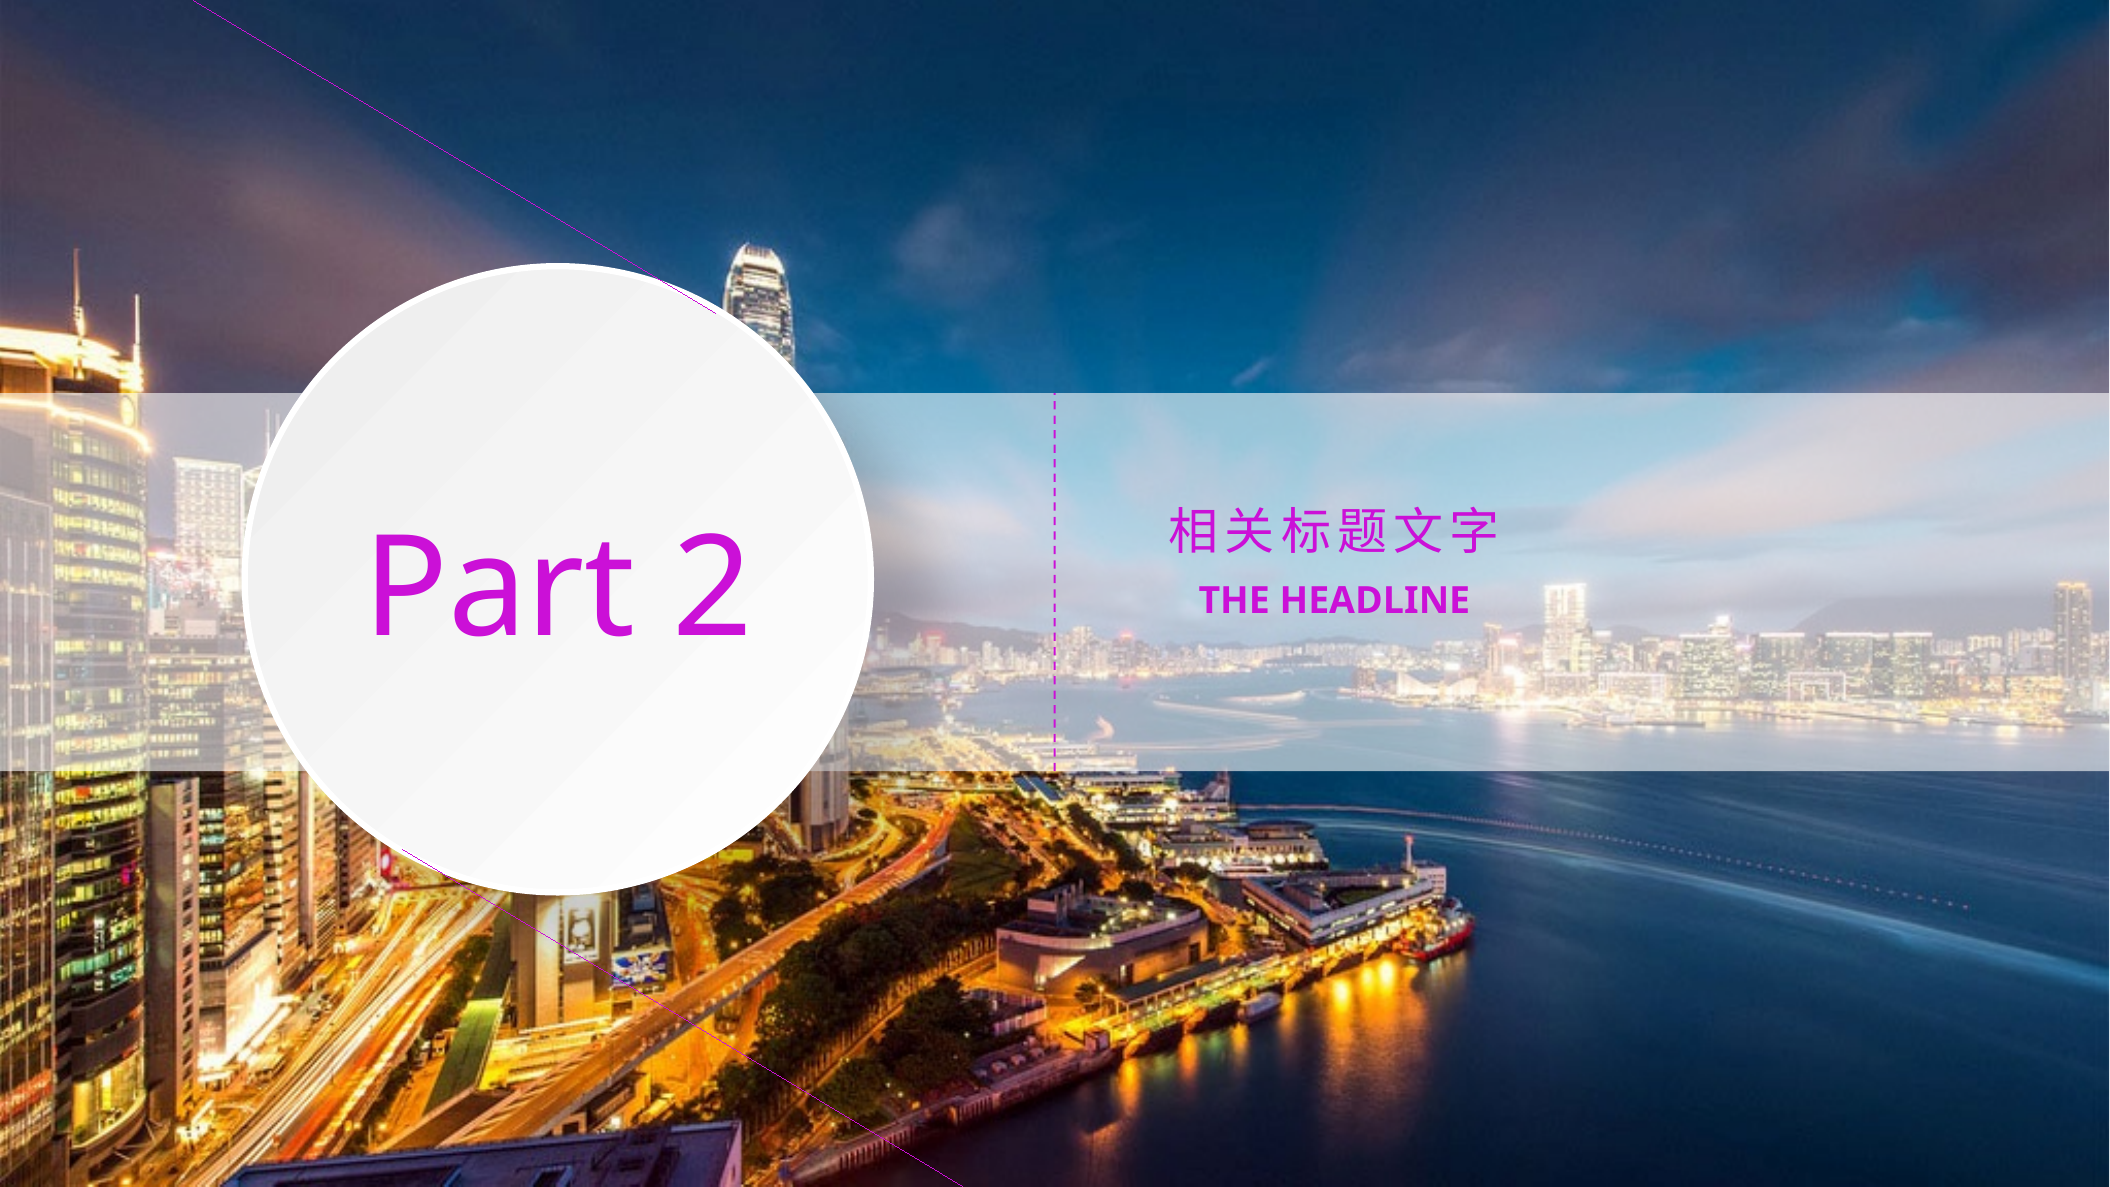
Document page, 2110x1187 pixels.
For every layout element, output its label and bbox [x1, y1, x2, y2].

text_box [0, 392, 193, 772]
text_box [966, 392, 2110, 772]
text_box [0, 772, 193, 1187]
text_box [966, 772, 2110, 1187]
text_box [193, 0, 966, 1187]
text_box [1149, 492, 1521, 629]
text_box [966, 0, 2110, 392]
text_box [0, 0, 193, 392]
